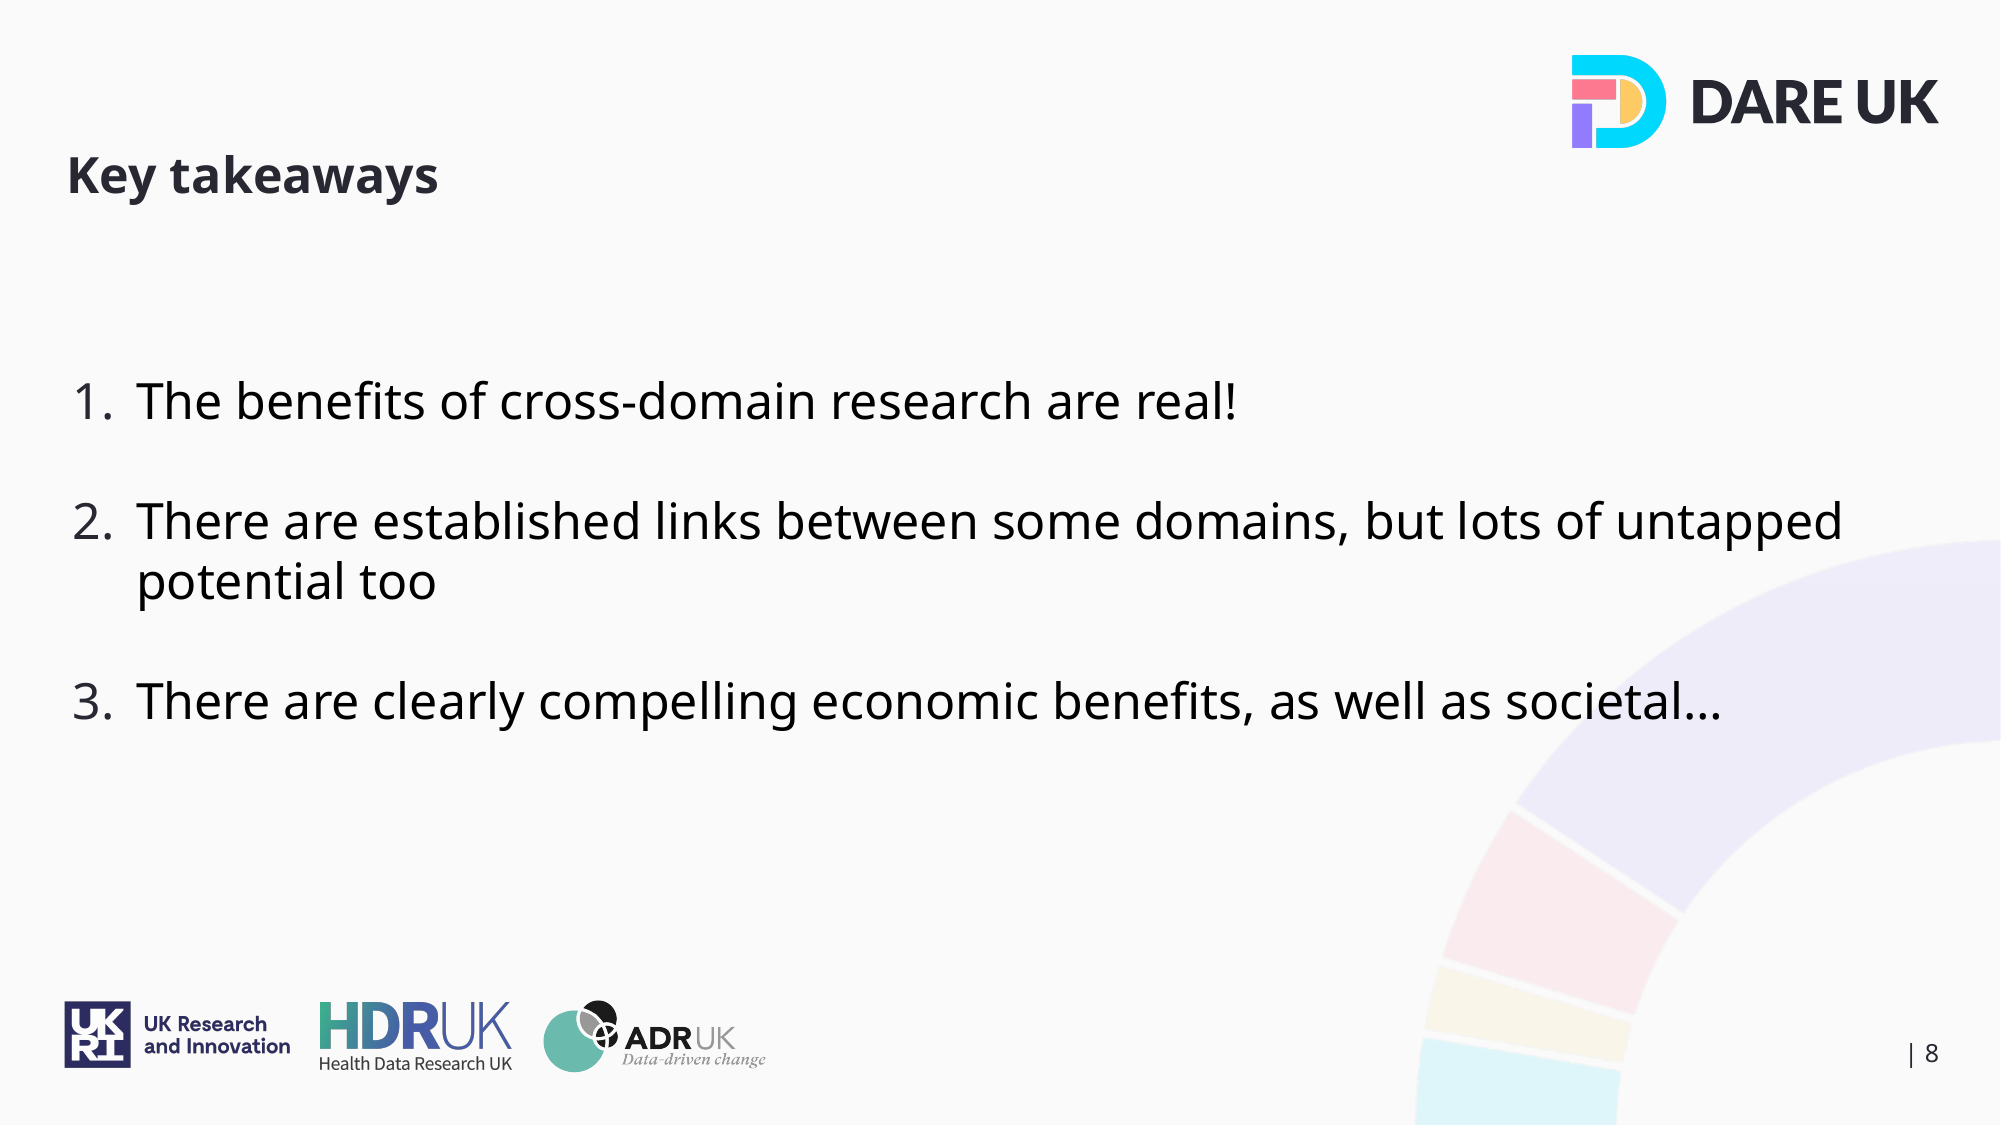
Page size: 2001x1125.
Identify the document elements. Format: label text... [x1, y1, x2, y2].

picture [542, 998, 767, 1074]
picture [320, 1002, 512, 1070]
picture [1572, 55, 1939, 148]
title Key takeaways [61, 64, 1538, 210]
picture [64, 1001, 290, 1068]
list The benefits of cross-domain research are real! There are established links between some domains, but lots of untapped potential too There are clearly compelling economic benefits, as well as societal… [61, 249, 1939, 963]
slide_number | 8 [1885, 1039, 1939, 1070]
